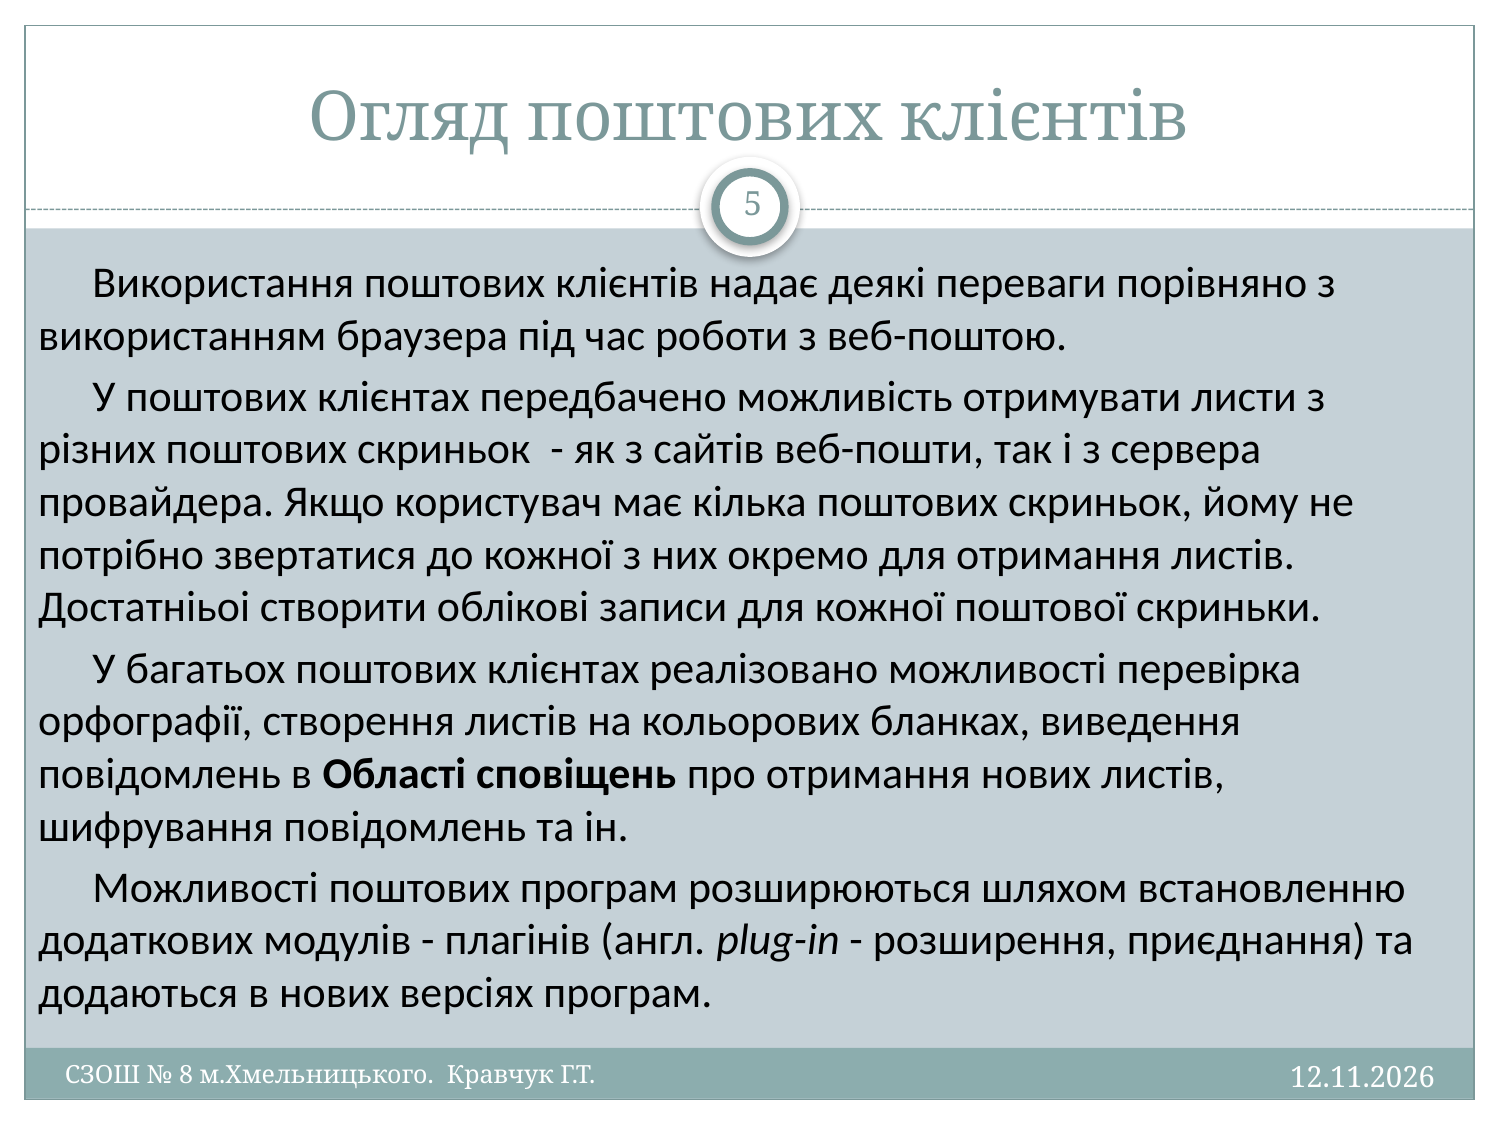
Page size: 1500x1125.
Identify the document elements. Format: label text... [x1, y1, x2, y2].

footer СЗОШ № 8 м.Хмельницького. Кравчук Г.Т. [50, 1051, 638, 1112]
title Огляд поштових клієнтів [49, 37, 1450, 162]
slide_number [950, 1050, 1450, 1111]
list Використання поштових клієнтів надає деякі переваги порівняно з використанням браузера під час роботи з веб-поштою. У поштових клієнтах передбачено можливість отримувати листи з різних поштових скриньок - як з сайтів веб-пошти, так і з сервера провайдера. Якщо користувач має кілька поштових скриньок, йому не потрібно звертатися до кожної з них окремо для отримання листів. Достатніьоі створити облікові записи для кожної поштової скриньки. У багатьох поштових клієнтах реалізовано можливості перевірка орфографії, створення листів на кольорових бланках, виведення повідомлень в Області сповіщень про отримання нових листів, шифрування повідомлень та ін. Можливості поштових програм розширюються шляхом встановленню додаткових модулів - плагінів (англ. plug-in - розширення, приєднання) та додаються в нових версіях програм. [23, 246, 1445, 1043]
slide_number 5 [715, 168, 791, 241]
